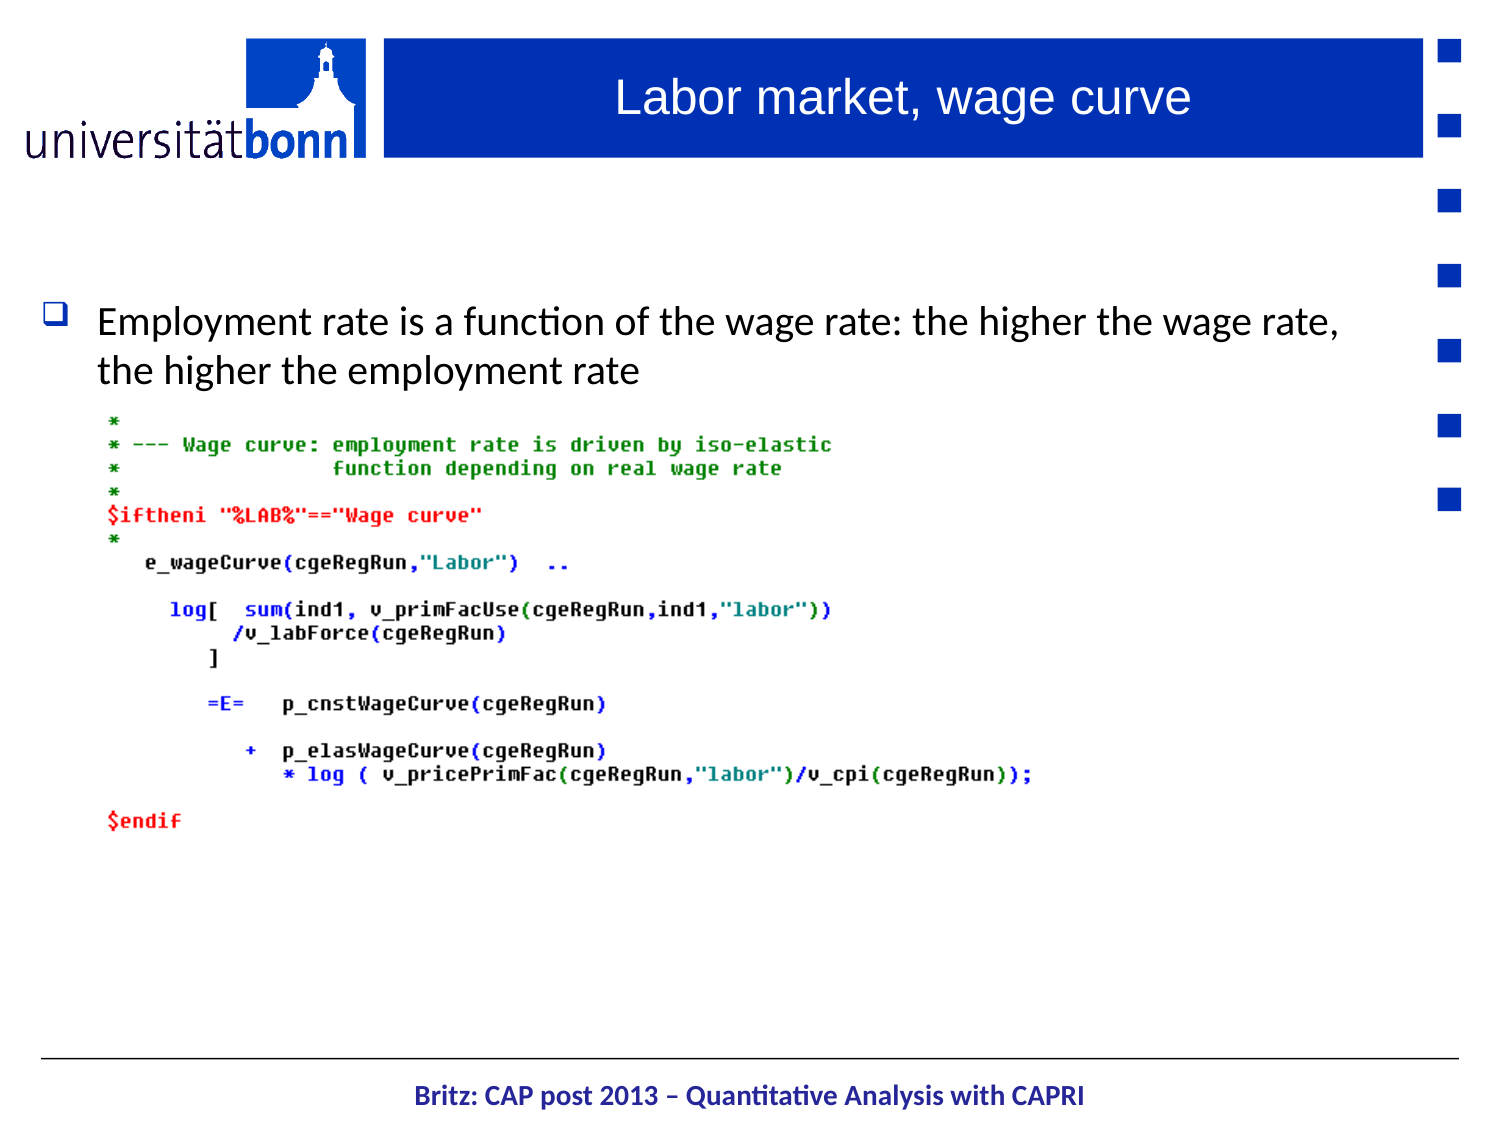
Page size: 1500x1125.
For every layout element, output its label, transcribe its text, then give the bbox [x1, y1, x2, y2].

title Labor market, wage curve [383, 38, 1424, 158]
picture [101, 411, 1222, 836]
list Employment rate is a function of the wage rate: the higher the wage rate, the higher the employment rate [25, 217, 1426, 470]
footer Britz: CAP post 2013 – Quantitative Analysis with CAPRI [40, 1070, 1460, 1107]
picture [24, 36, 368, 160]
